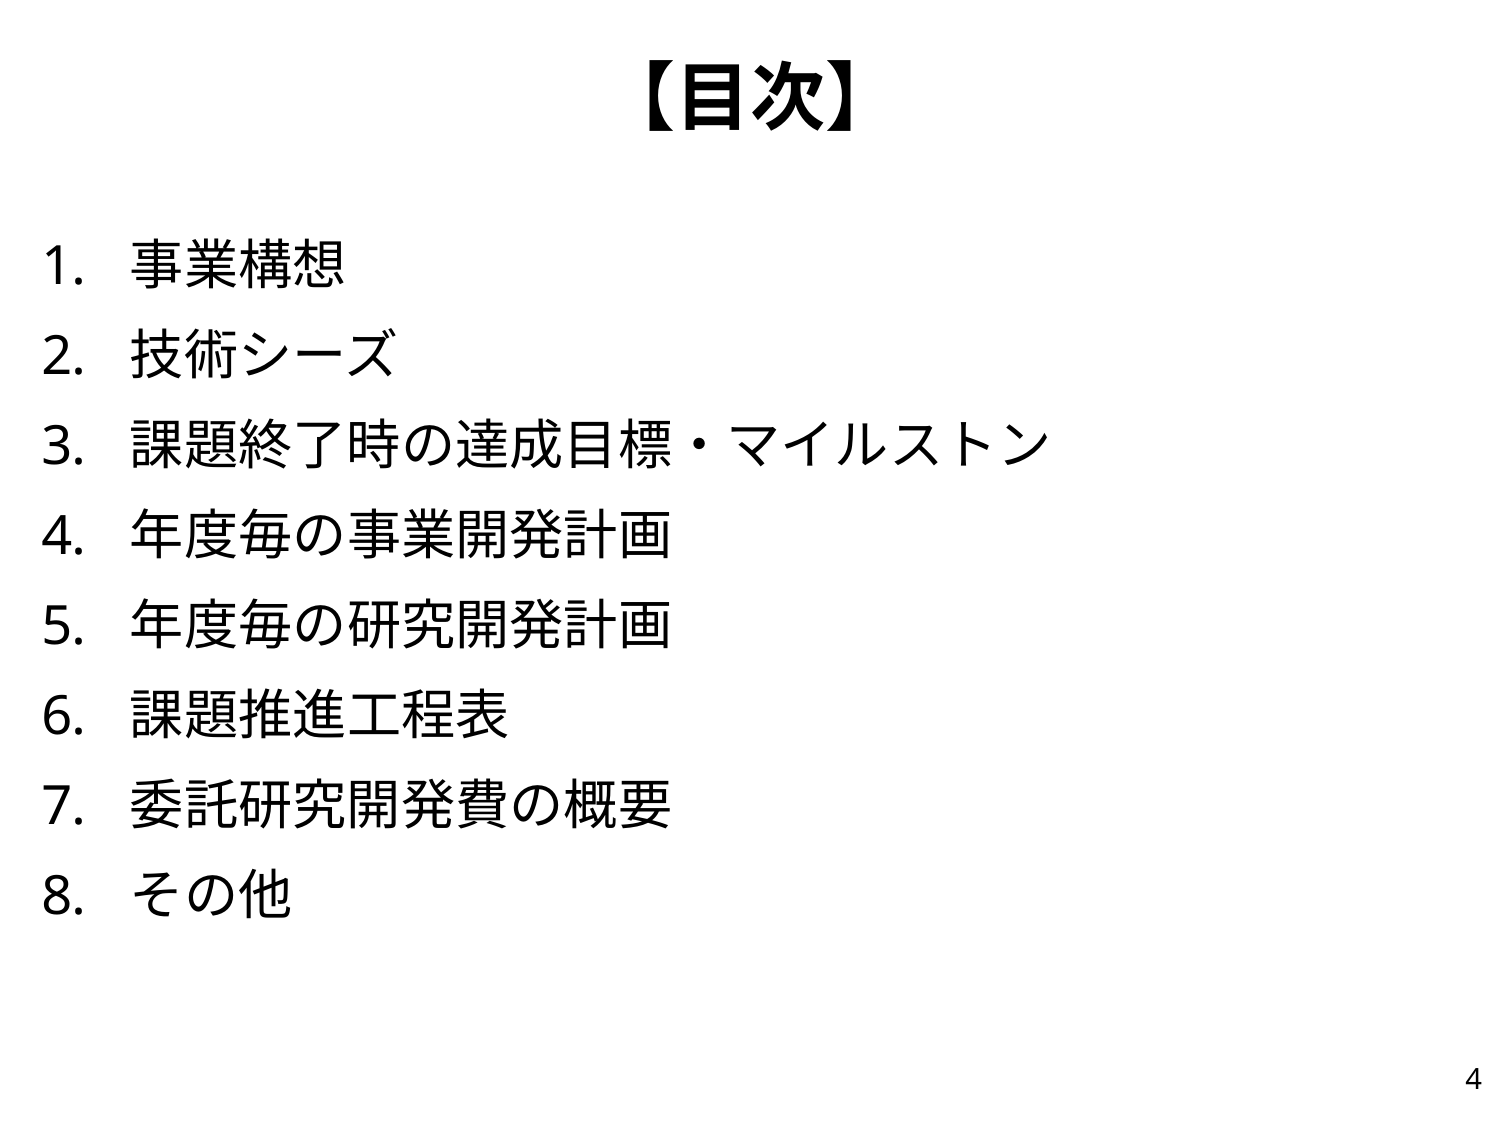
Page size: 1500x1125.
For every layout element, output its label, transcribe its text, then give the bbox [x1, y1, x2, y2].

slide_number 4 [1346, 1051, 1489, 1111]
list 事業構想 技術シーズ 課題終了時の達成目標・マイルストン 年度毎の事業開発計画 年度毎の研究開発計画 課題推進工程表 委託研究開発費の概要 その他 [35, 224, 1465, 953]
title 【目次】 [35, 11, 1465, 178]
